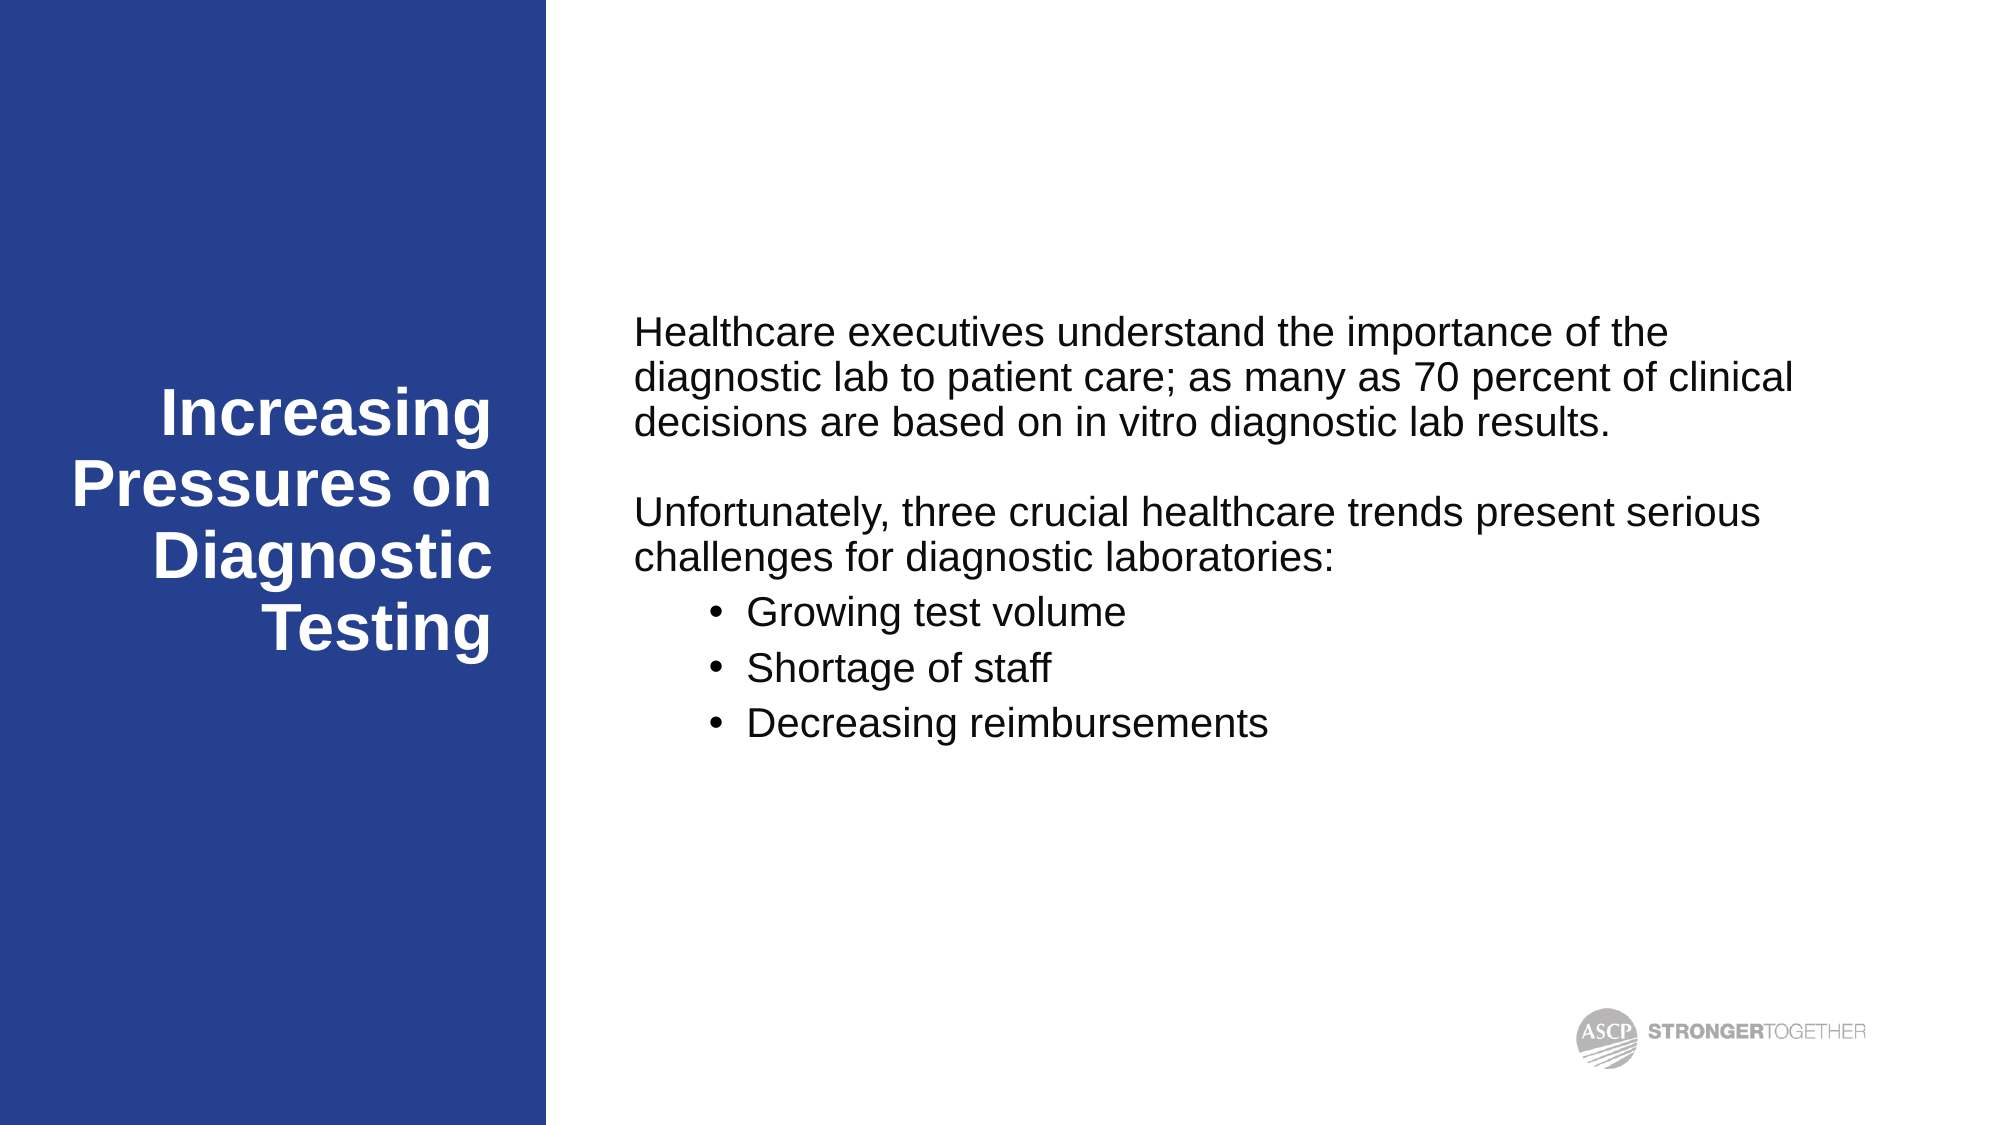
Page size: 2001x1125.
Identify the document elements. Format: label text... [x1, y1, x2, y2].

list Healthcare executives understand the importance of the diagnostic lab to patient care; as many as 70 percent of clinical decisions are based on in vitro diagnostic lab results. Unfortunately, three crucial healthcare trends present serious challenges for diagnostic laboratories: Growing test volume Shortage of staff Decreasing reimbursements [618, 106, 1865, 1017]
picture [1576, 1008, 1866, 1069]
title Increasing Pressures on Diagnostic Testing [20, 412, 509, 631]
